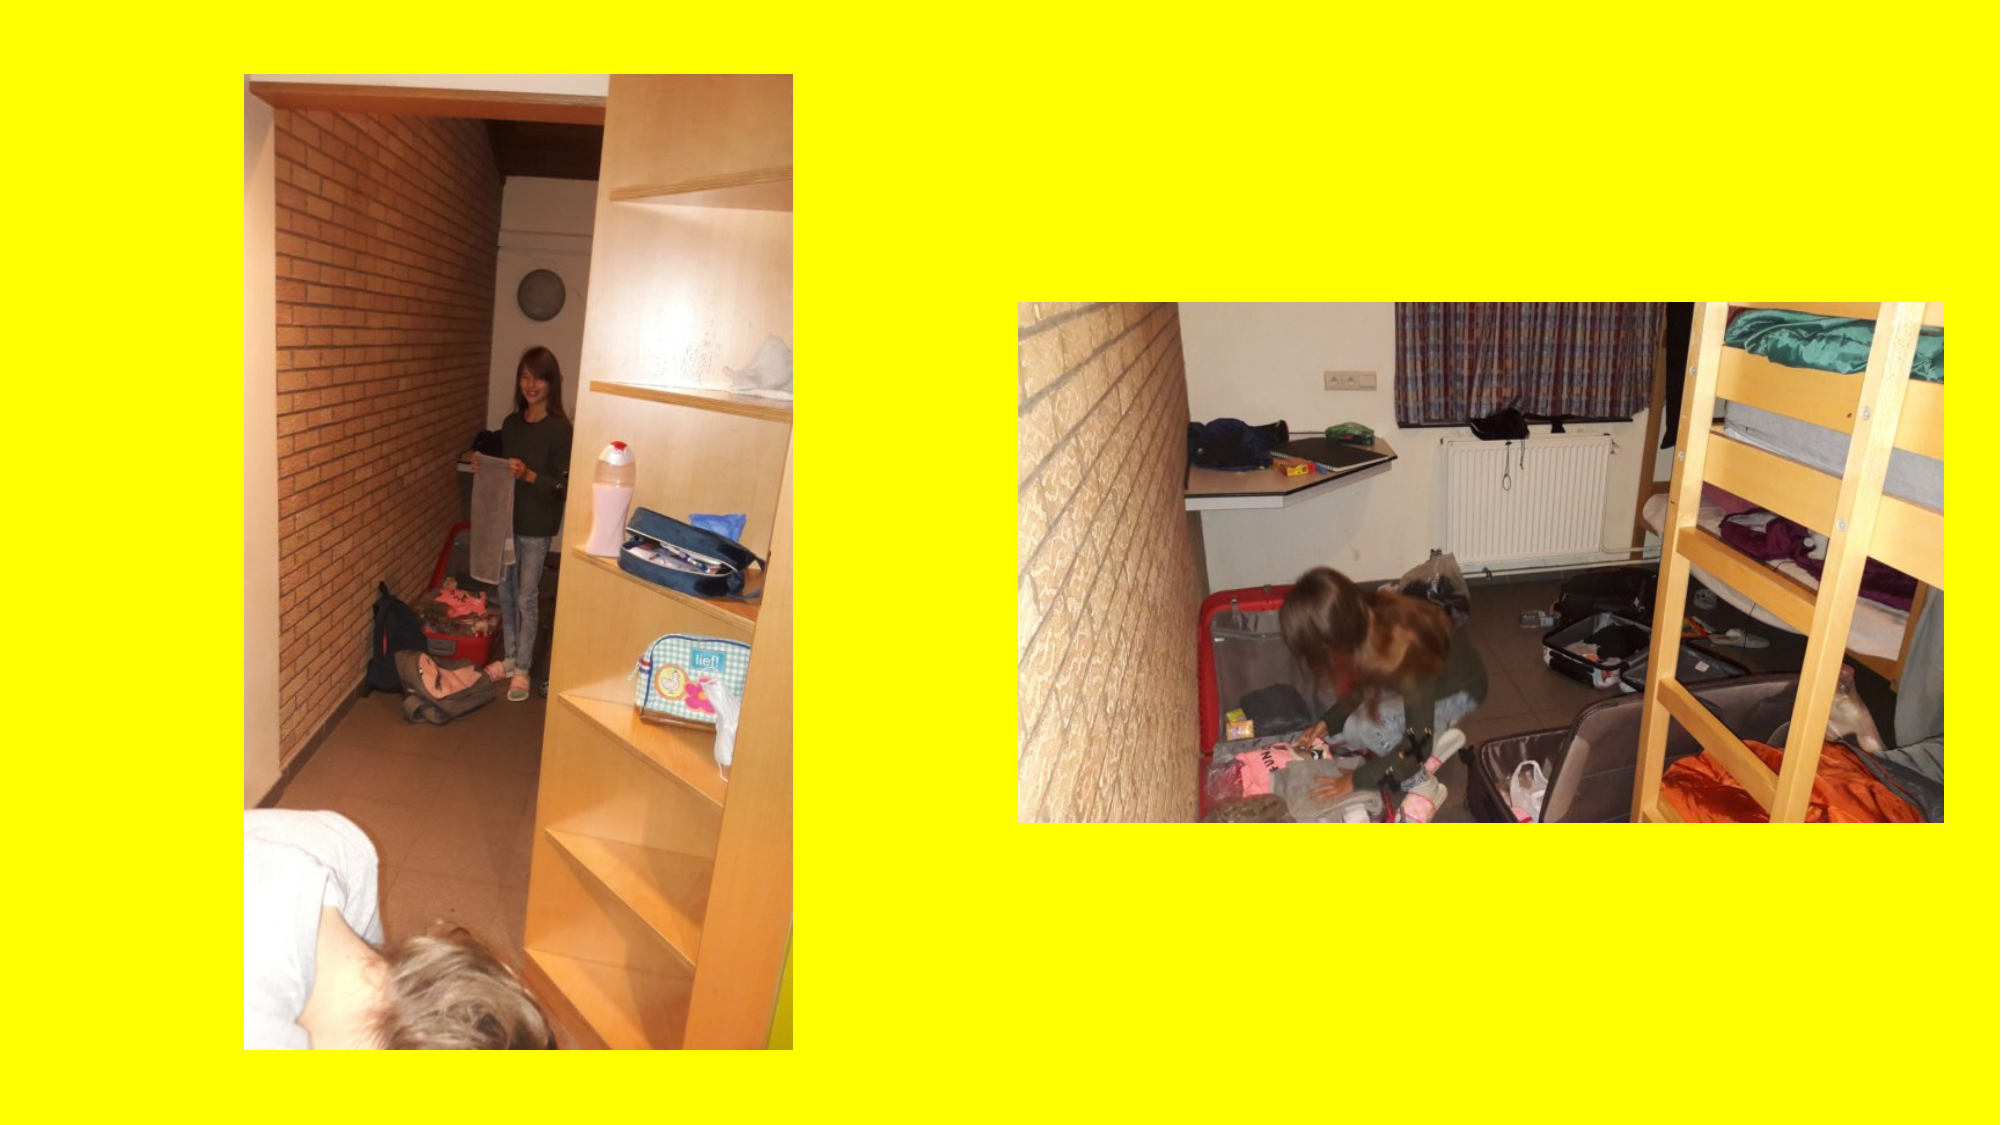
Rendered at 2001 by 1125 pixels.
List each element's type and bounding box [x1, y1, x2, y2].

picture [1018, 302, 1944, 823]
picture [244, 74, 793, 1050]
